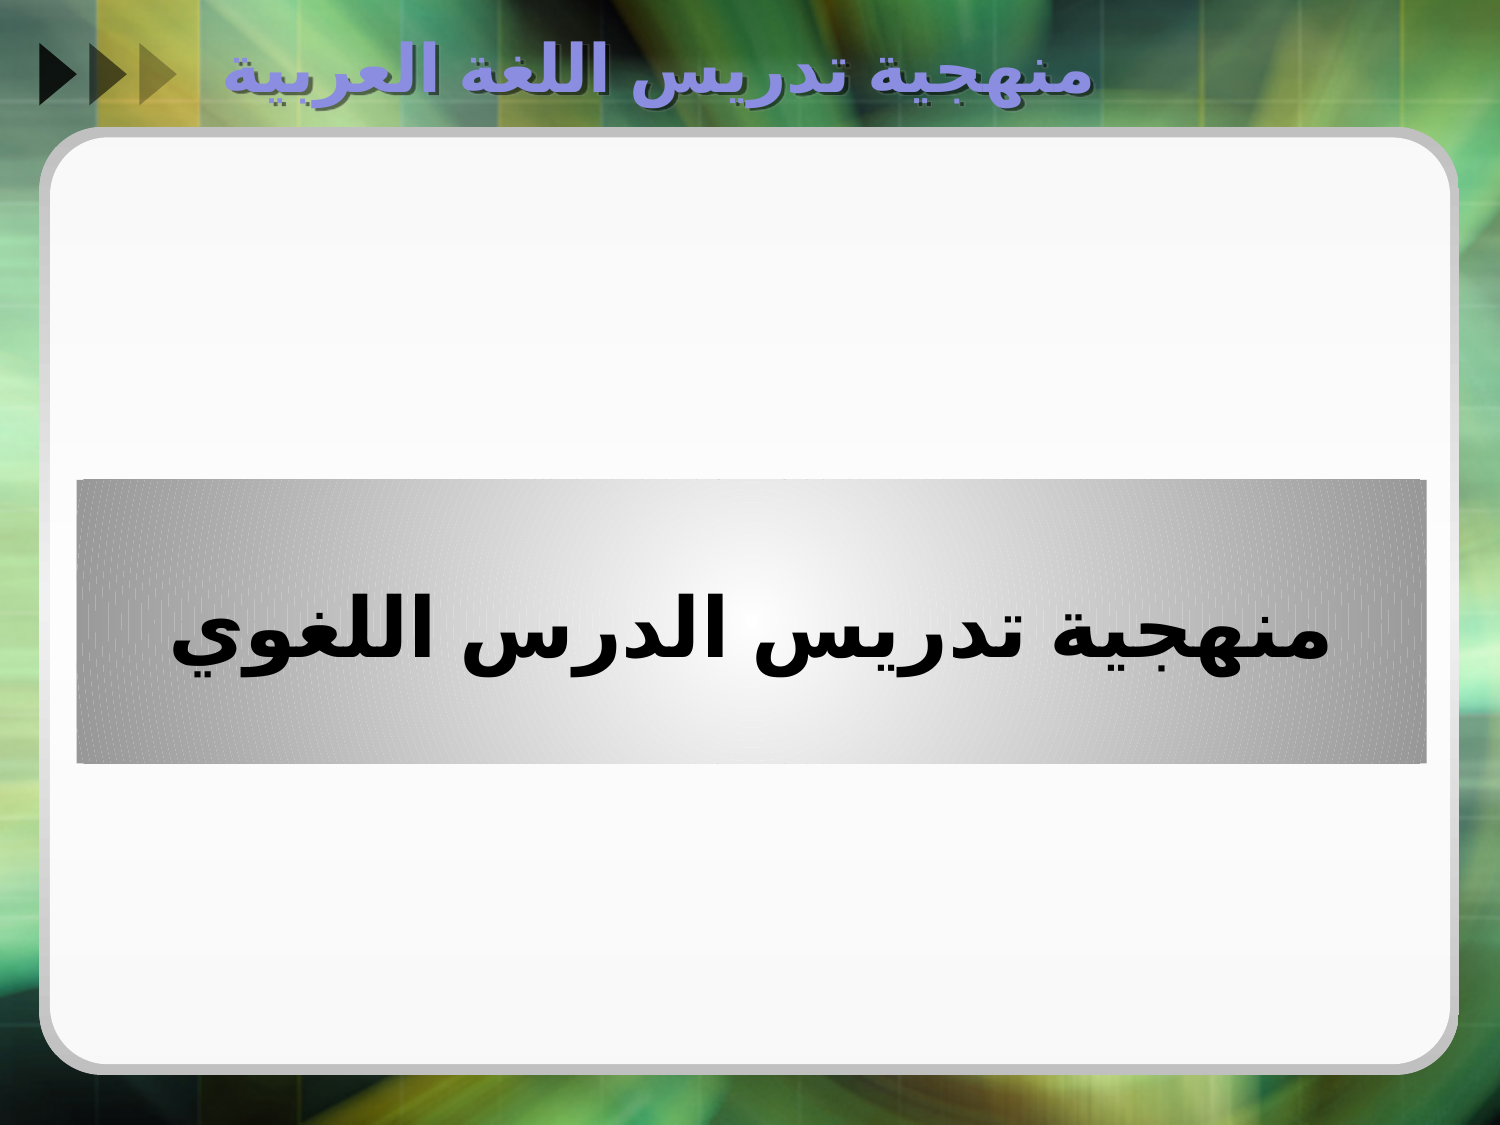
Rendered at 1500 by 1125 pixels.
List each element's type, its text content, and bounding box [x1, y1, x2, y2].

picture [0, 0, 1500, 1125]
title منهجية تدريس اللغة العربية [206, 19, 1457, 112]
list منهجية تدريس الدرس اللغوي [76, 479, 1427, 764]
